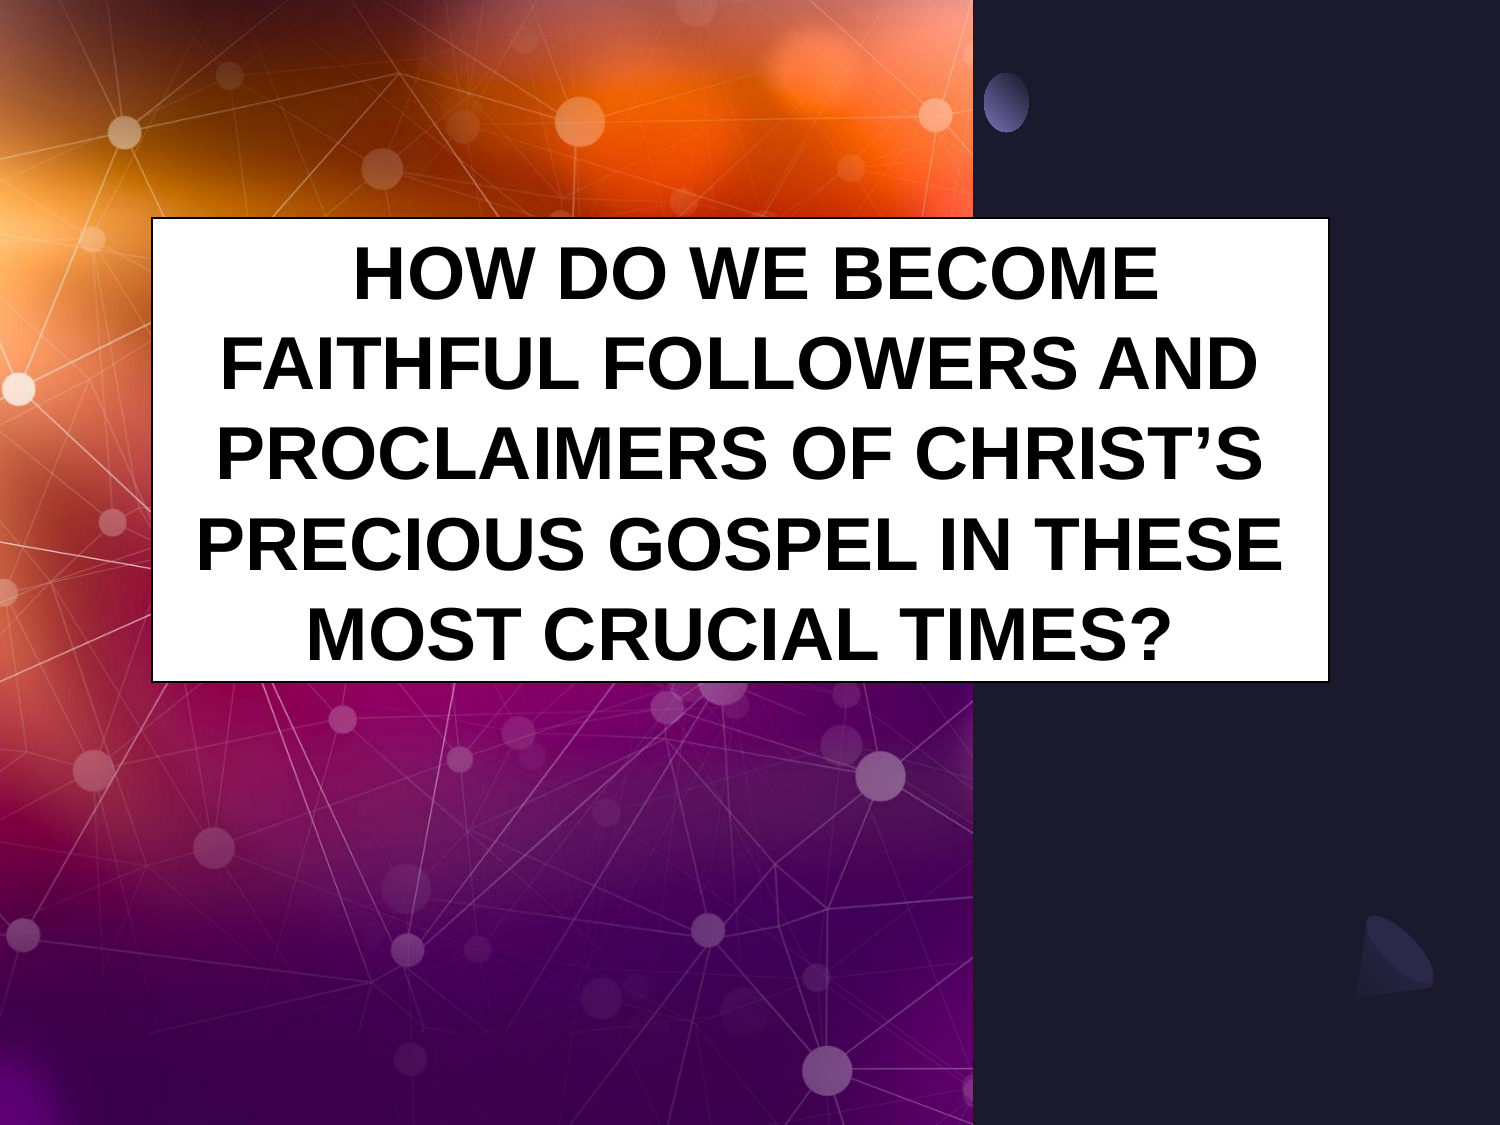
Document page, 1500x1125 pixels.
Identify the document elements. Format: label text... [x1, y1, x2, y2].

text_box HOW DO WE BECOME FAITHFUL FOLLOWERS AND PROCLAIMERS OF CHRIST’S PRECIOUS GOSPEL IN THESE MOST CRUCIAL TIMES? [973, 217, 1330, 683]
picture [0, 0, 973, 1125]
